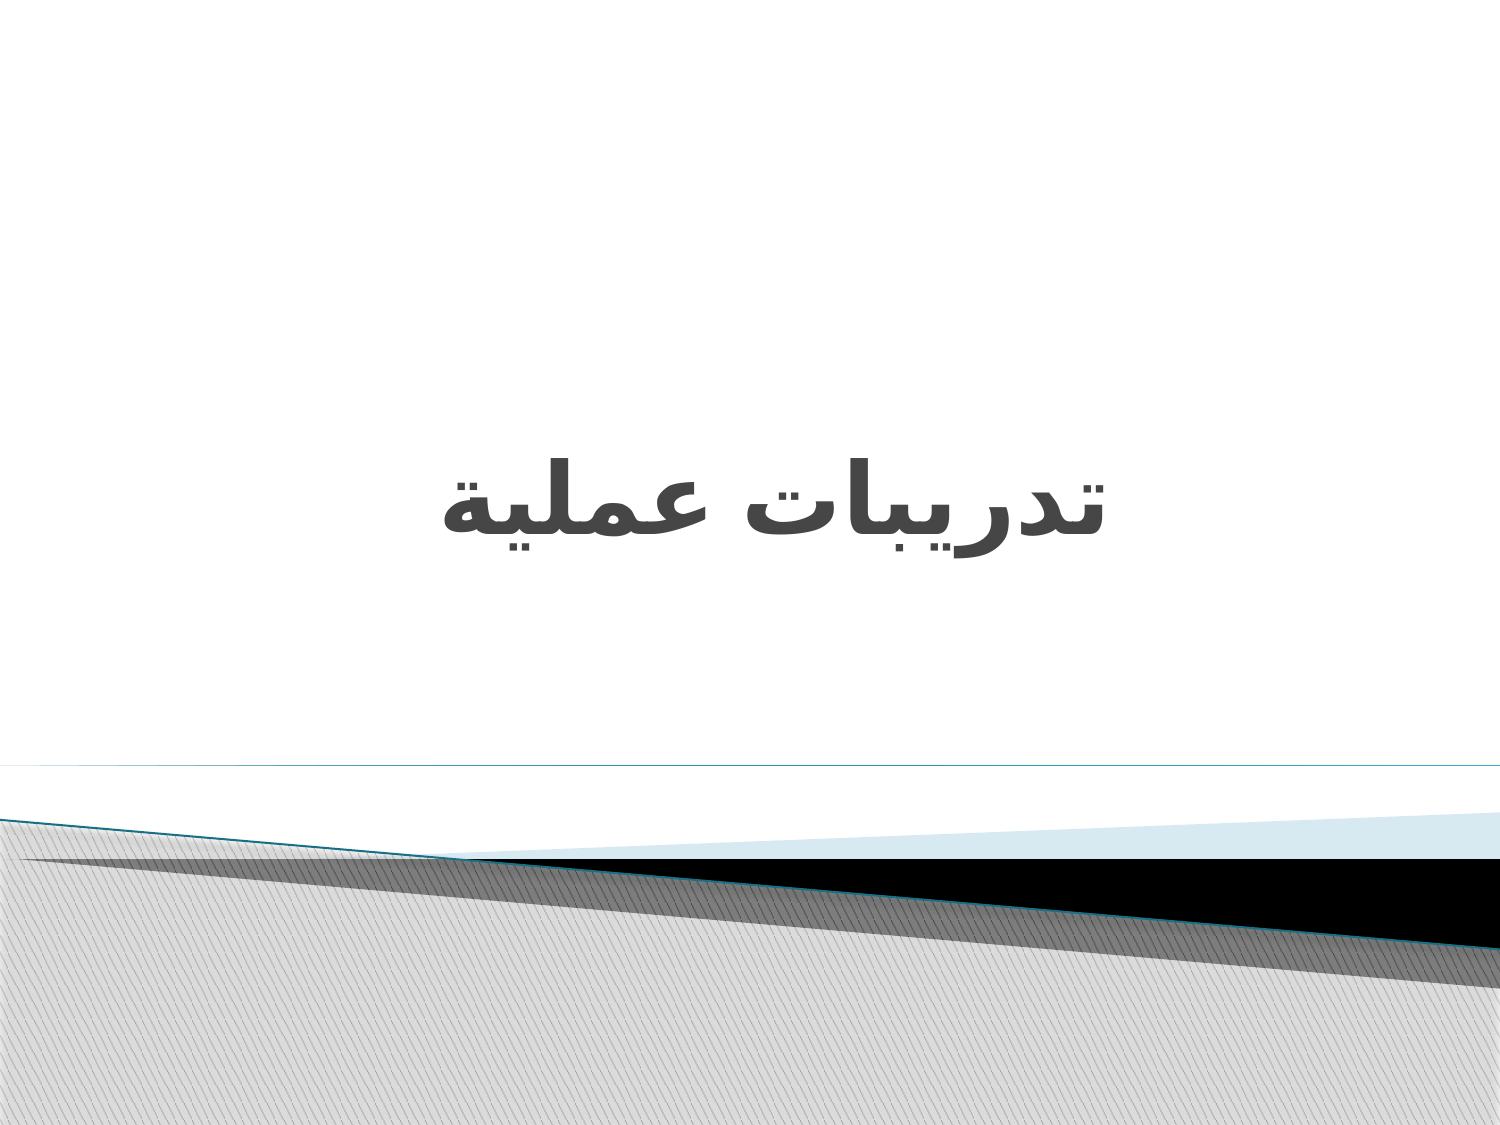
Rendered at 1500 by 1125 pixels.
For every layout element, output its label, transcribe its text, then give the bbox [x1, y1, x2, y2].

picture [5, 859, 1500, 989]
title تدريبات عملية [289, 270, 1234, 563]
